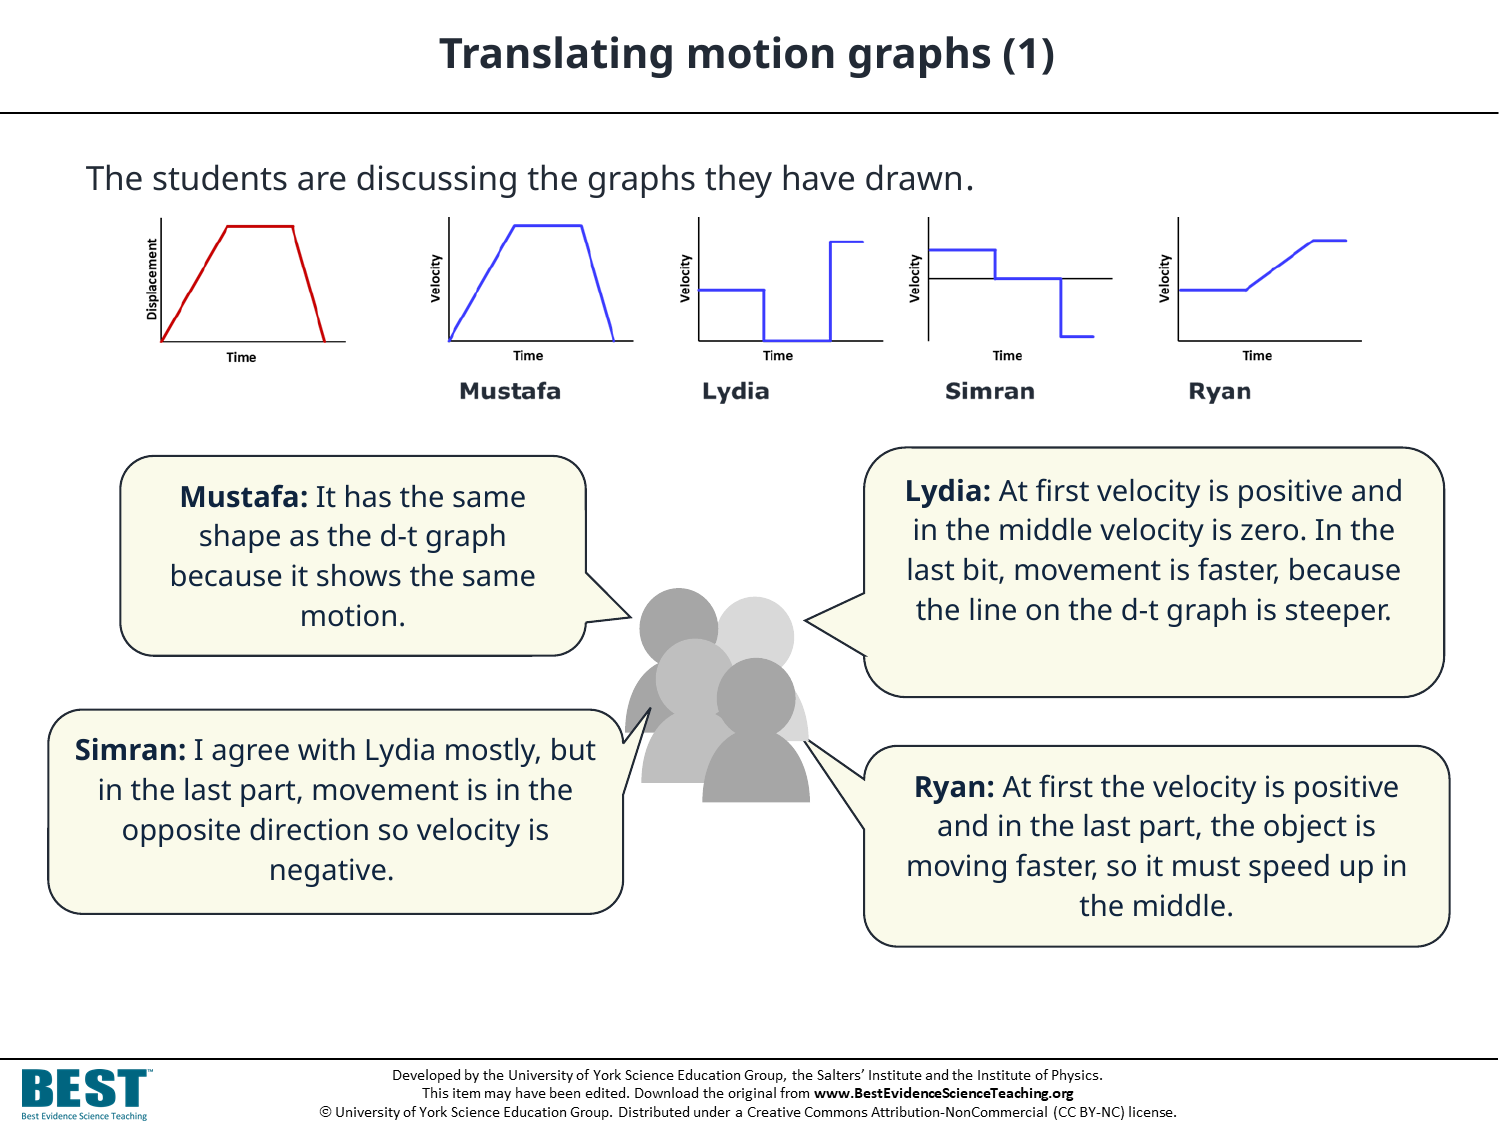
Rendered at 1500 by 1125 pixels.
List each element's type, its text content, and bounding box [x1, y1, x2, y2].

picture [0, 112, 1499, 1125]
text_box Translating motion graphs (1) [23, 4, 1471, 99]
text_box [624, 588, 810, 803]
